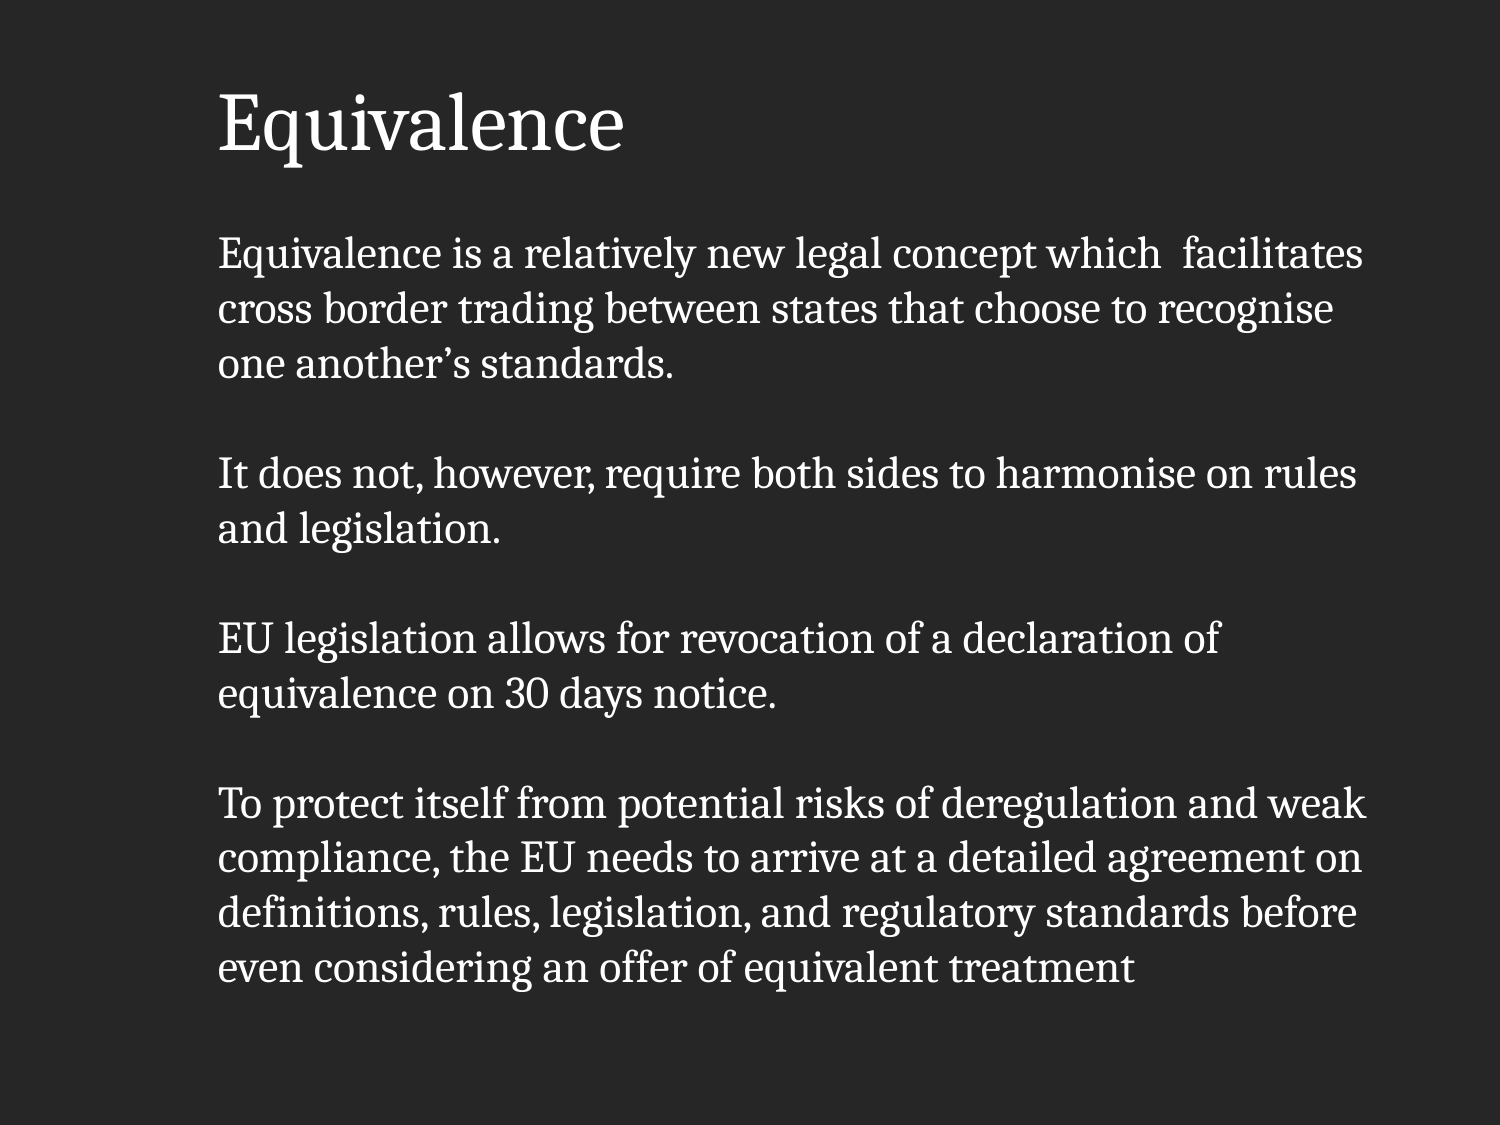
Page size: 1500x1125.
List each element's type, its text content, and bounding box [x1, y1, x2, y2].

text_box Equivalence Equivalence is a relatively new legal concept which facilitates cross border trading between states that choose to recognise one another’s standards. It does not, however, require both sides to harmonise on rules and legislation. EU legislation allows for revocation of a declaration of equivalence on 30 days notice. To protect itself from potential risks of deregulation and weak compliance, the EU needs to arrive at a detailed agreement on definitions, rules, legislation, and regulatory standards before even considering an offer of equivalent treatment [203, 60, 1396, 1000]
